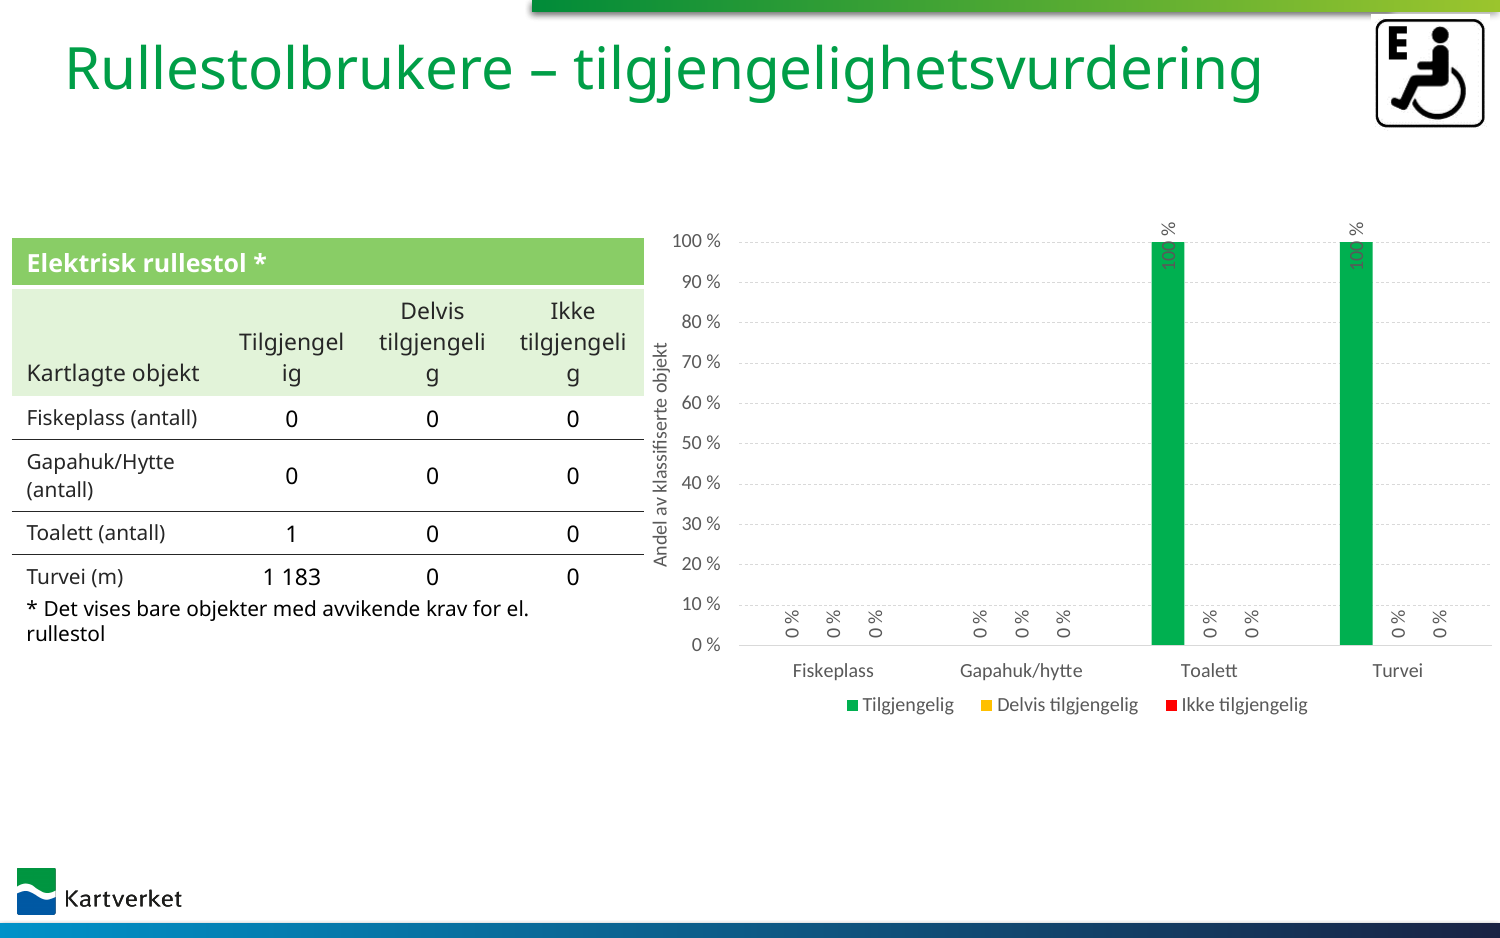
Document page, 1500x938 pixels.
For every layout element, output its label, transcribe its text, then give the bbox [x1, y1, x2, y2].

table_cell 0 [222, 440, 362, 511]
table_cell 0 [503, 555, 638, 598]
table_cell 0 [362, 555, 503, 588]
table_cell 1 [222, 512, 362, 554]
table_cell Gapahuk/Hytte (antall) [12, 440, 222, 511]
picture [643, 218, 1500, 728]
table_cell Ikke tilgjengelig [503, 289, 638, 396]
table_cell 1 183 [222, 555, 362, 588]
table_cell Tilgjengelig [222, 289, 362, 396]
table_cell Fiskeplass (antall) [12, 396, 222, 439]
table_cell 0 [362, 396, 503, 439]
table_cell 0 [503, 512, 638, 554]
text_box * Det vises bare objekter med avvikende krav for el. rullestol [11, 588, 597, 653]
table_cell Toalett (antall) [12, 512, 222, 554]
table_cell Delvis tilgjengelig [362, 289, 503, 396]
table_cell Turvei (m) [12, 555, 222, 588]
table_cell 0 [503, 396, 638, 439]
table_cell 0 [503, 440, 638, 511]
text_box Rullestolbrukere – tilgjengelighetsvurdering [49, 12, 1372, 109]
table_header Elektrisk rullestol * [12, 238, 638, 285]
table_cell 0 [362, 512, 503, 554]
table_cell Kartlagte objekt [12, 289, 222, 396]
table_cell 0 [362, 440, 503, 511]
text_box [1371, 13, 1491, 133]
table_cell 0 [222, 396, 362, 439]
